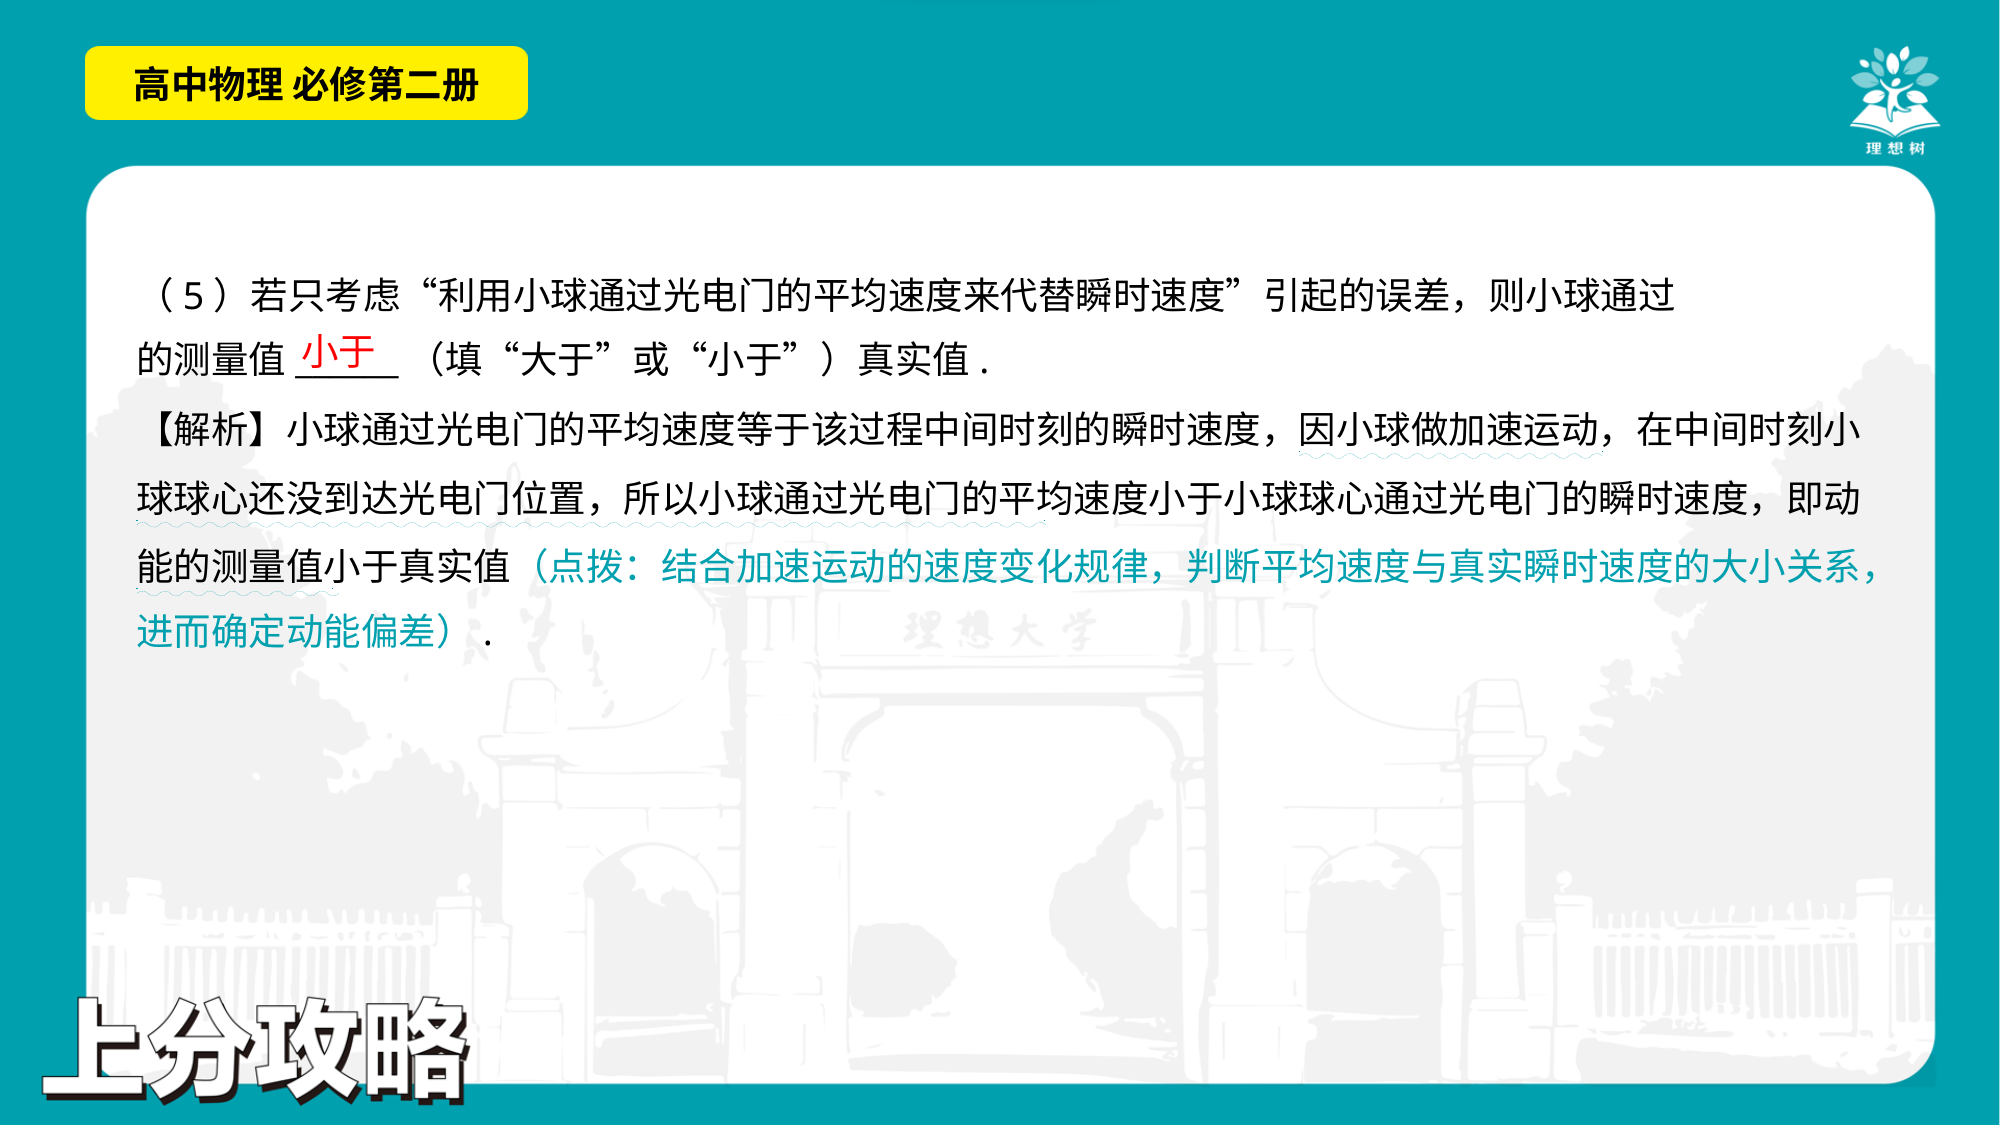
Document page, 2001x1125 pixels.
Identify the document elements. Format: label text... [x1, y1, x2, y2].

text_box . . [135, 450, 1865, 521]
picture [0, 0, 2000, 1125]
text_box 【解析】小球通过光电门的平均速度等于该过程中间时刻的瞬时速度，因小球做加速运动，在中间时刻小 球球心还没到达光电门位置，所以小球通过光电门的平均速度小于小球球心通过光电门的瞬时速度，即动 能的测量值小于真实值（点拨：结合加速运动的速度变化规律，判断平均速度与真实瞬时速度的大小关系， 进而确定动能偏差）. [136, 521, 1865, 646]
text_box 小于 [287, 308, 390, 367]
text_box 【解析】小球通过光电门的平均速度等于该过程中间时刻的瞬时速度，因小球做加速运动，在中间时刻小 球球心还没到达光电门位置，所以小球通过光电门的平均速度小于小球球心通过光电门的瞬时速度，即动 能的测量值小于真实值（点拨：结合加速运动的速度变化规律，判断平均速度与真实瞬时速度的大小关系， 进而确定动能偏差）. [136, 382, 1298, 450]
text_box . . [1298, 381, 1865, 450]
text_box . . [135, 519, 512, 589]
